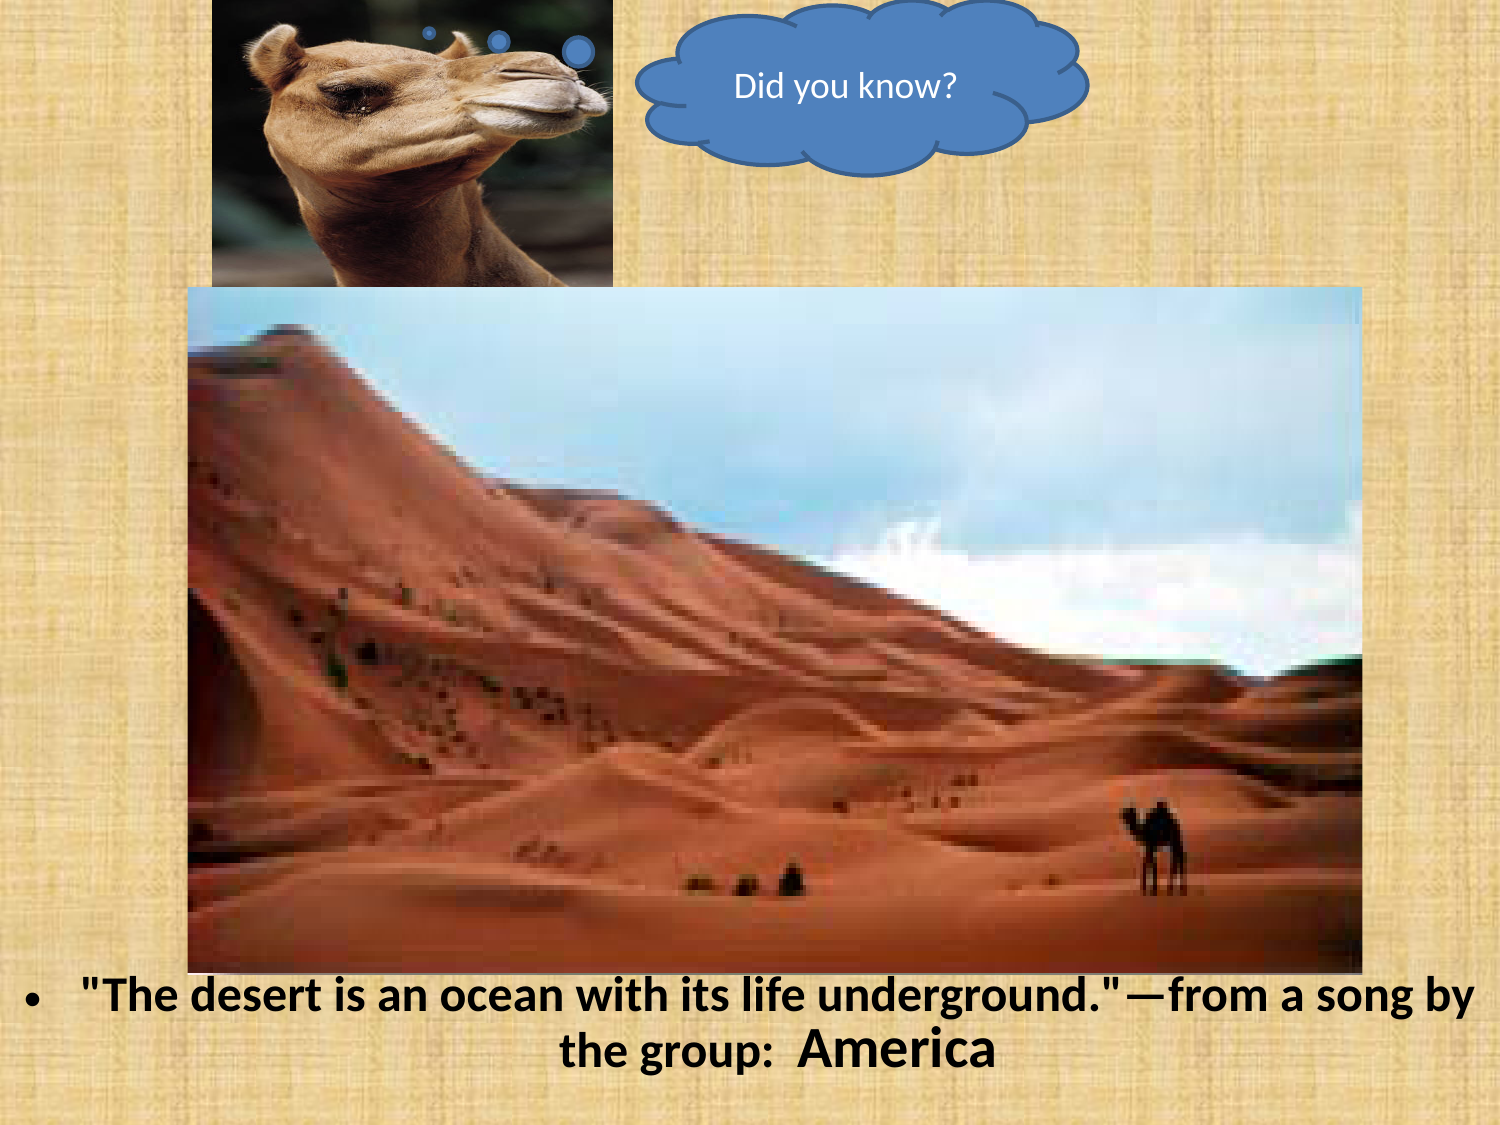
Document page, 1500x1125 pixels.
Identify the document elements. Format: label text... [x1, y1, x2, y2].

picture [0, 0, 1500, 976]
text_box Did you know? [634, 0, 1090, 178]
picture [933, 0, 965, 7]
list "The desert is an ocean with its life underground."—from a song by the group: America [0, 966, 1500, 1125]
